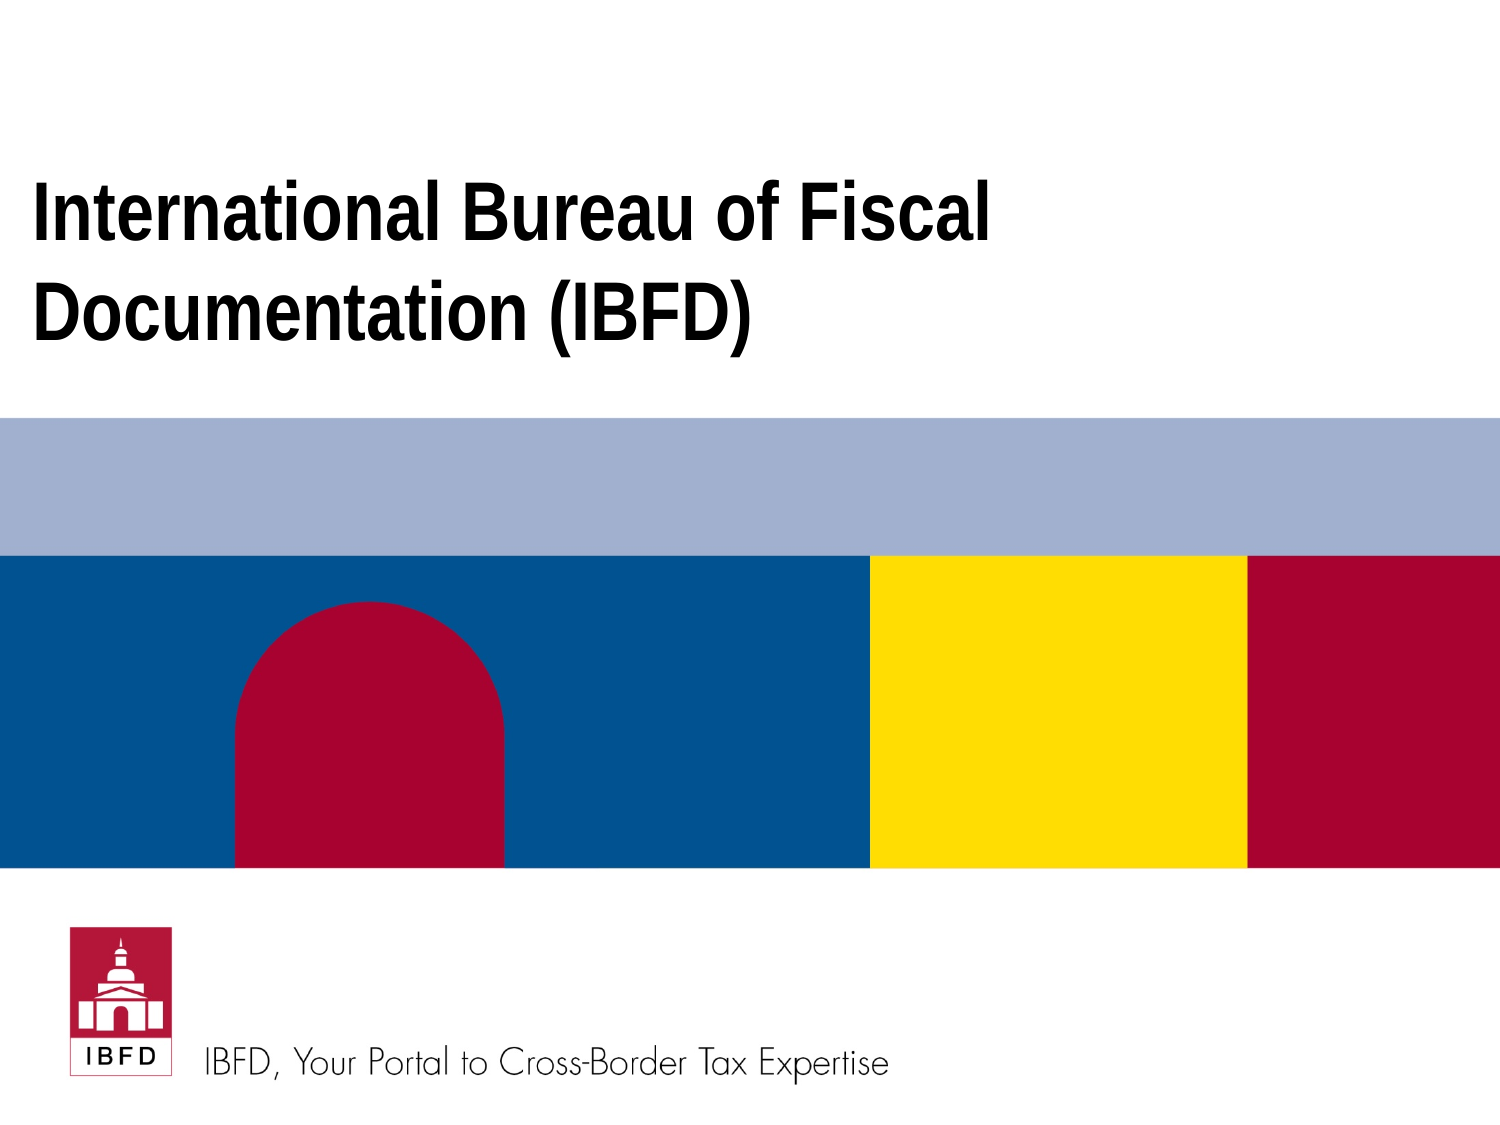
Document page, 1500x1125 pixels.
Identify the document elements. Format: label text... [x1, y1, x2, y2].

title International Bureau of Fiscal Documentation (IBFD) [17, 160, 1293, 365]
picture [0, 0, 1500, 1125]
